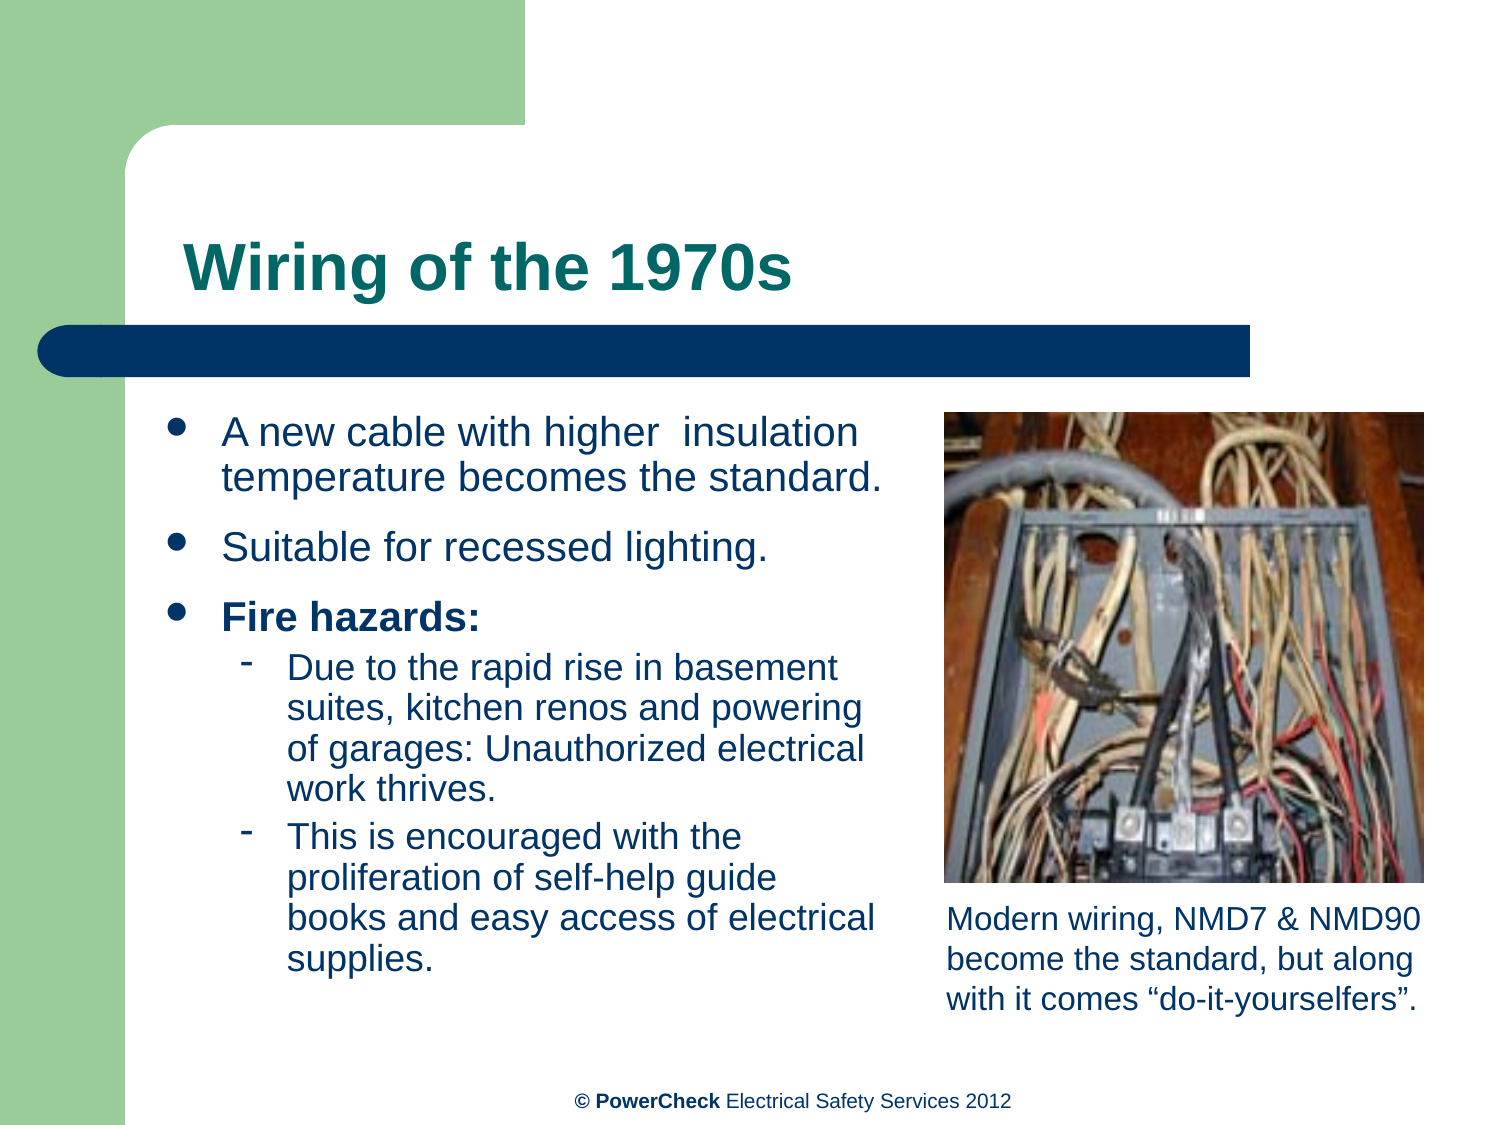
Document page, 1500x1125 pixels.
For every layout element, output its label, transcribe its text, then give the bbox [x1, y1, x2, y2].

footer © PowerCheck Electrical Safety Services 2012 [469, 1079, 1117, 1121]
title Wiring of the 1970s [150, 125, 1463, 313]
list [944, 412, 1424, 883]
text_box Modern wiring, NMD7 & NMD90 become the standard, but along with it comes “do-it-yourselfers”. [937, 889, 1450, 1025]
list A new cable with higher insulation temperature becomes the standard. Suitable for recessed lighting. Fire hazards: Due to the rapid rise in basement suites, kitchen renos and powering of garages: Unauthorized electrical work thrives. This is encouraged with the proliferation of self-help guide books and easy access of electrical supplies. [150, 403, 900, 1063]
